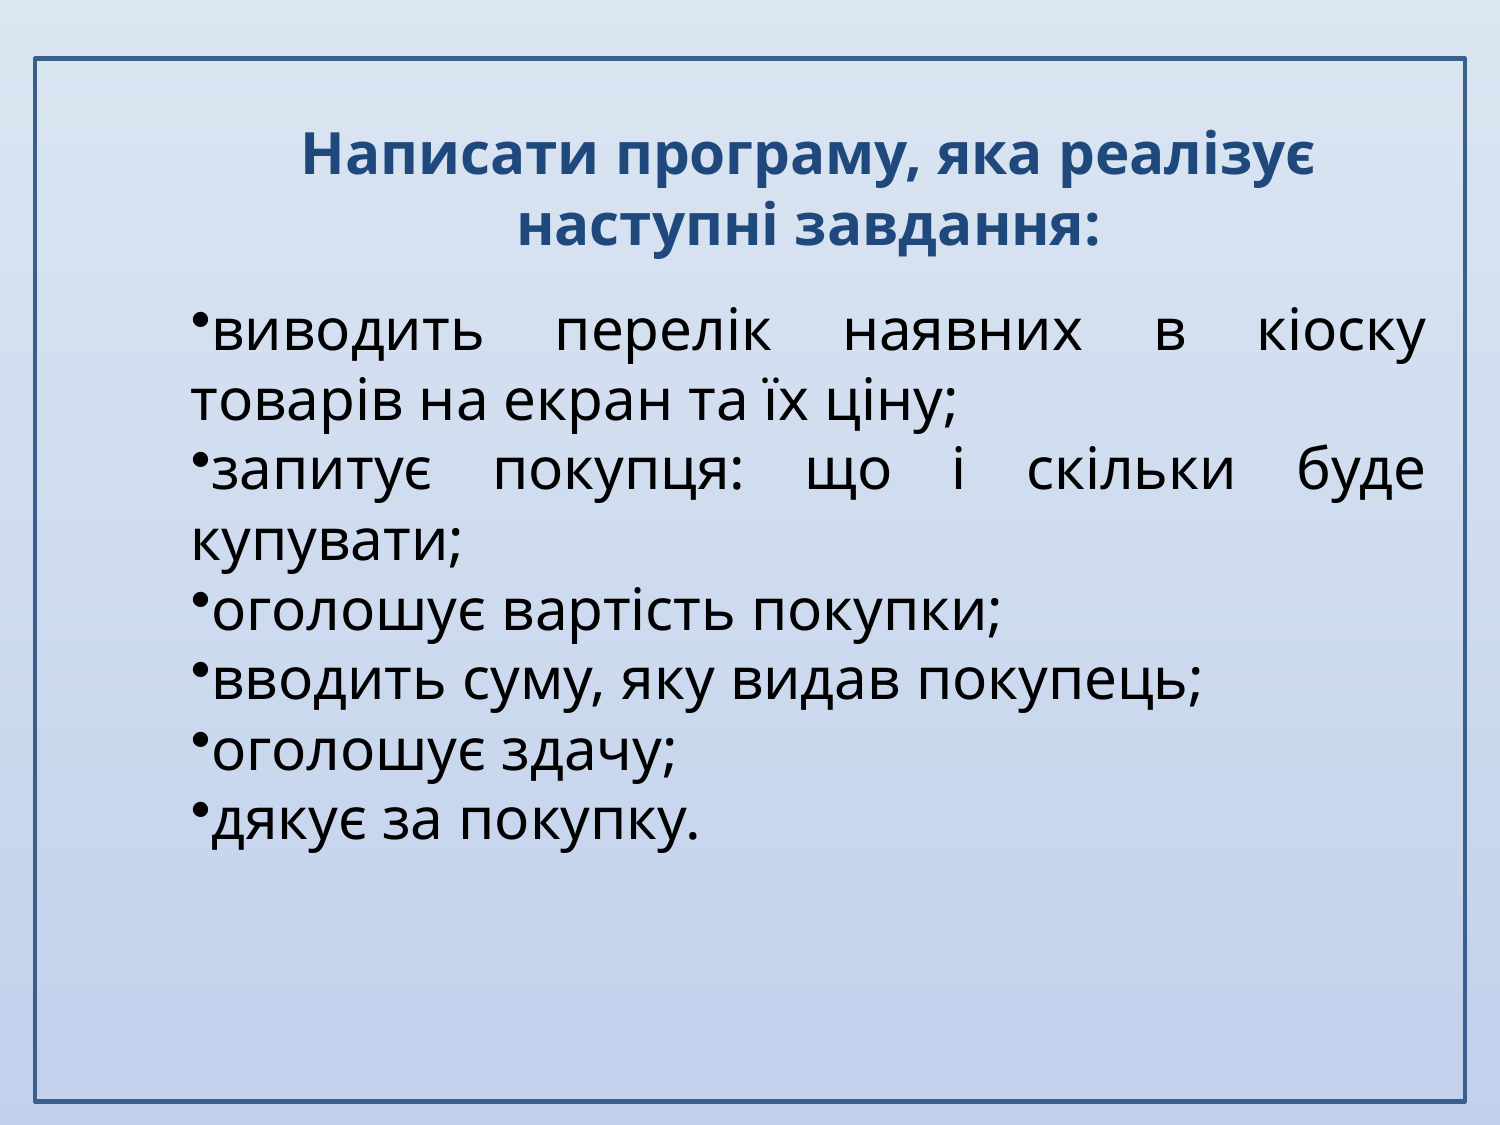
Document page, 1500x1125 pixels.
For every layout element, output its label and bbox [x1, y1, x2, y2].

text_box [33, 56, 1467, 1104]
